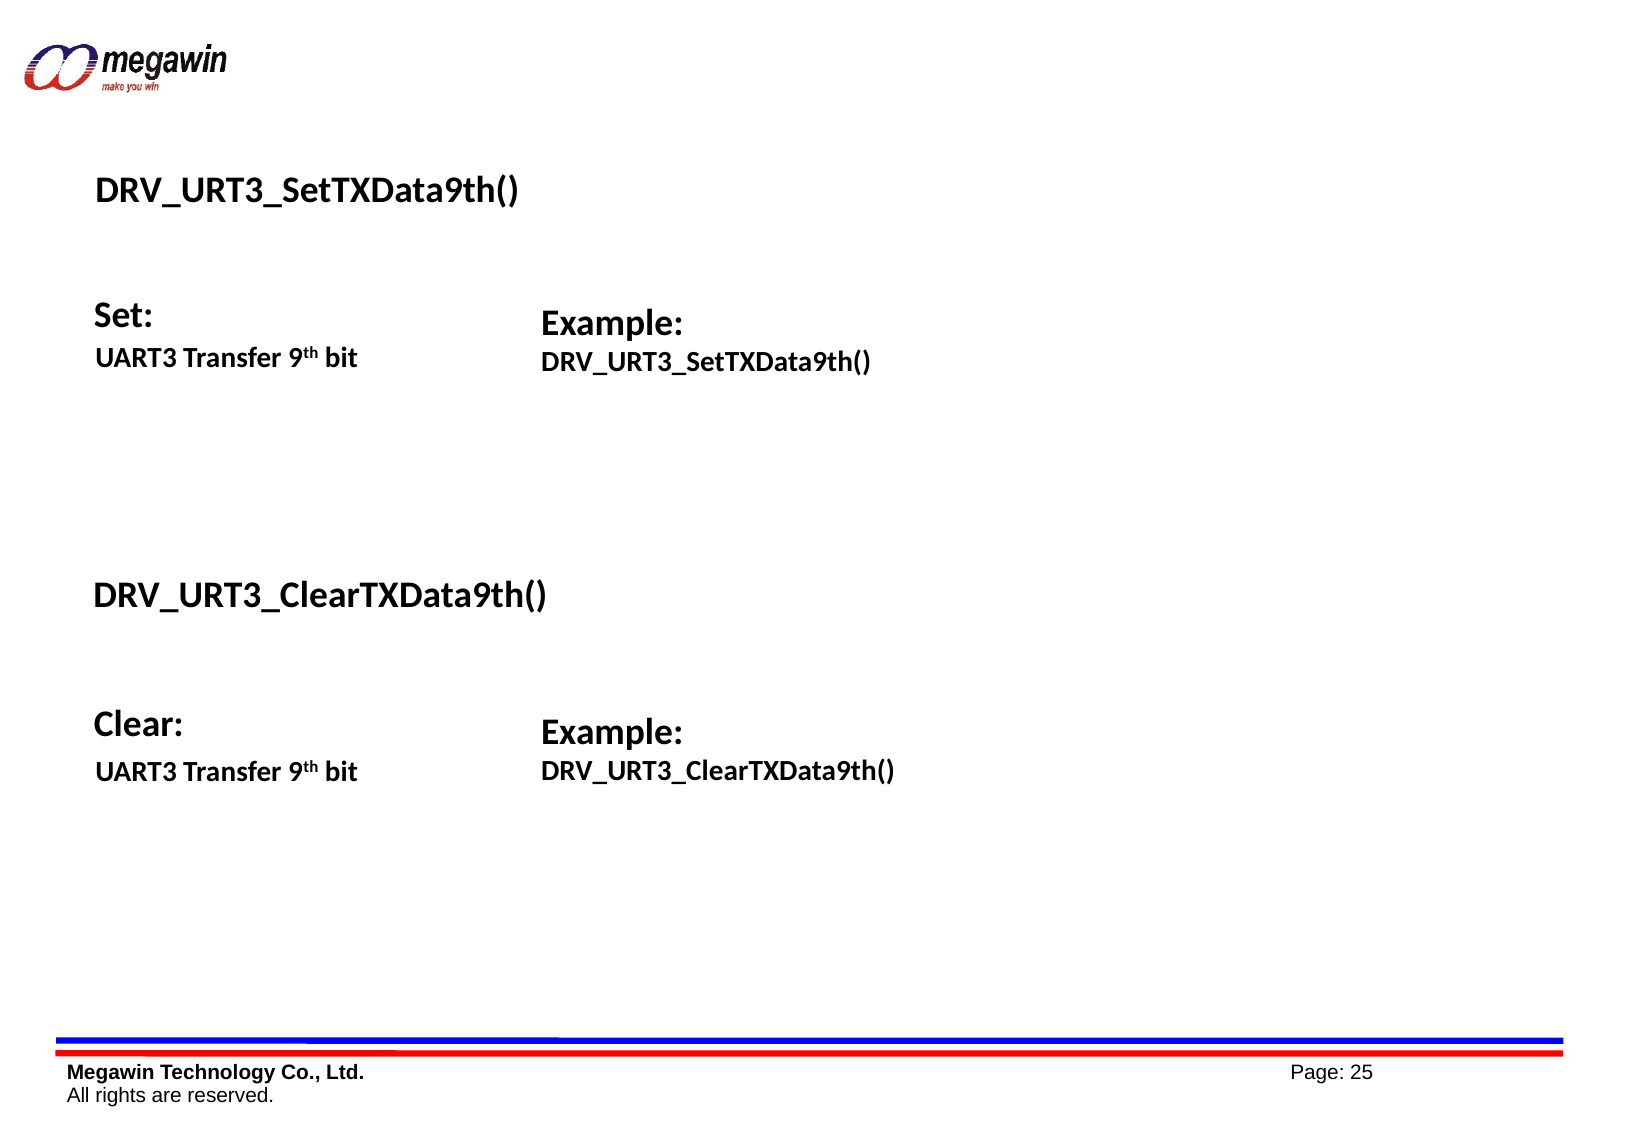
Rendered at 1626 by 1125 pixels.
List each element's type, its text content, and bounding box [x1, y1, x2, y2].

text_box UART3 Transfer 9th bit [80, 744, 373, 795]
text_box Example: DRV_URT3_ClearTXData9th() [526, 699, 948, 829]
text_box DRV_URT3_ClearTXData9th() [78, 562, 1008, 623]
text_box Set: [79, 282, 169, 343]
picture [19, 37, 231, 97]
text_box Example: DRV_URT3_SetTXData9th() [526, 290, 899, 421]
text_box DRV_URT3_SetTXData9th() [80, 157, 535, 217]
text_box Clear: [79, 692, 199, 752]
text_box UART3 Transfer 9th bit [80, 330, 373, 381]
